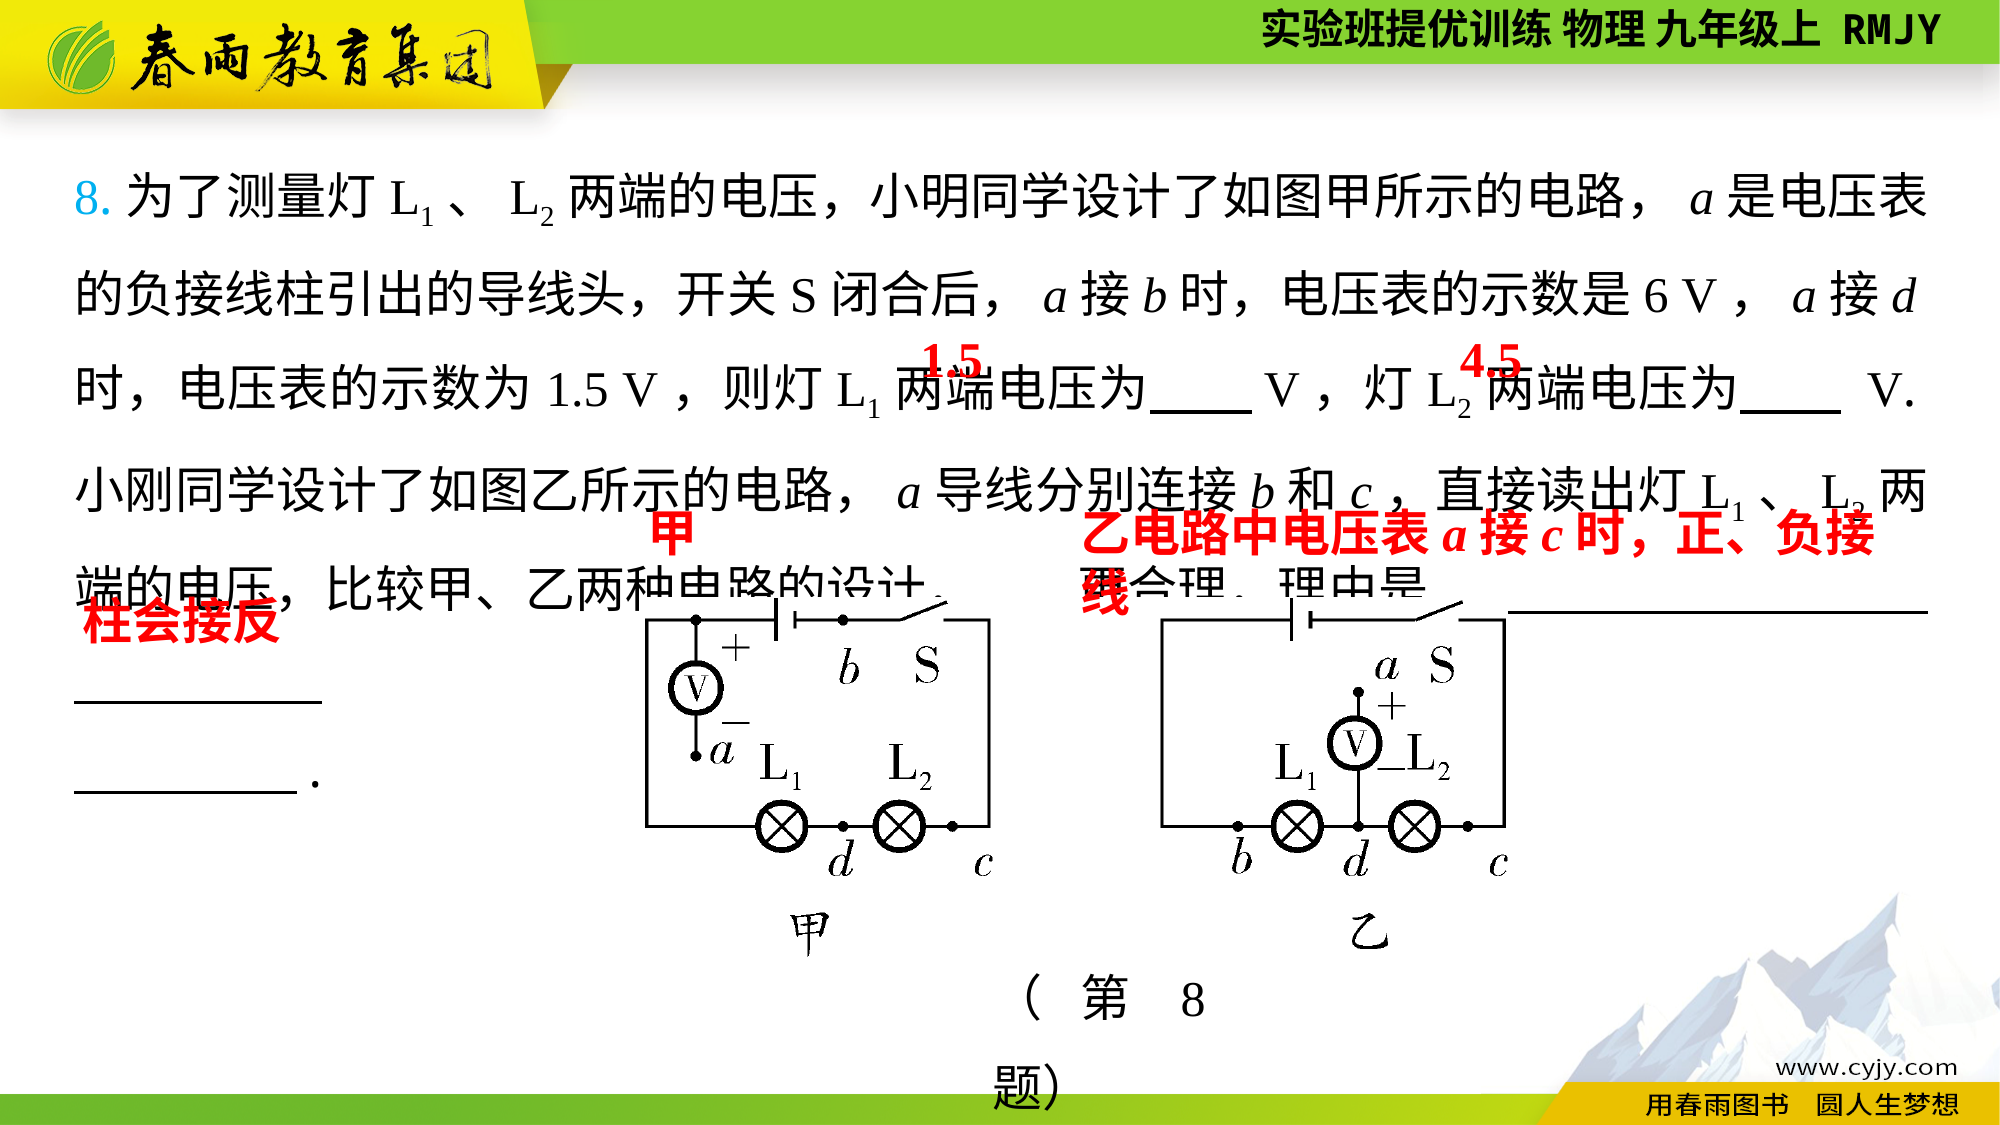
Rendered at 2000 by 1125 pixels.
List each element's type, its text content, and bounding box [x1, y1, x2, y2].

picture [0, 0, 2000, 1125]
text_box 4.5 [1445, 319, 1538, 395]
text_box 1.5 [905, 319, 998, 395]
text_box （第8题） [977, 965, 1233, 1034]
text_box 乙电路中电压表a接c时，正、负接线 [1065, 493, 1922, 629]
list 8.为了测量灯L1、L2两端的电压，小明同学设计了如图甲所示的电路，a是电压表的负接线柱引出的导线头，开关S闭合后，a接b时，电压表的示数是6 V，a接d时，电压表的示数为1.5 V，则灯L1两端电压为 V，灯L2两端电压为 V.小刚同学设计了如图乙所示的电路，a导线分别连接b和c，直接读出灯L1、L2两端的电压，比较甲、乙两种电路的设计， 更合理，理由是 . . [59, 122, 1944, 683]
text_box 柱会接反 [67, 581, 298, 657]
text_box 甲 [632, 493, 713, 569]
